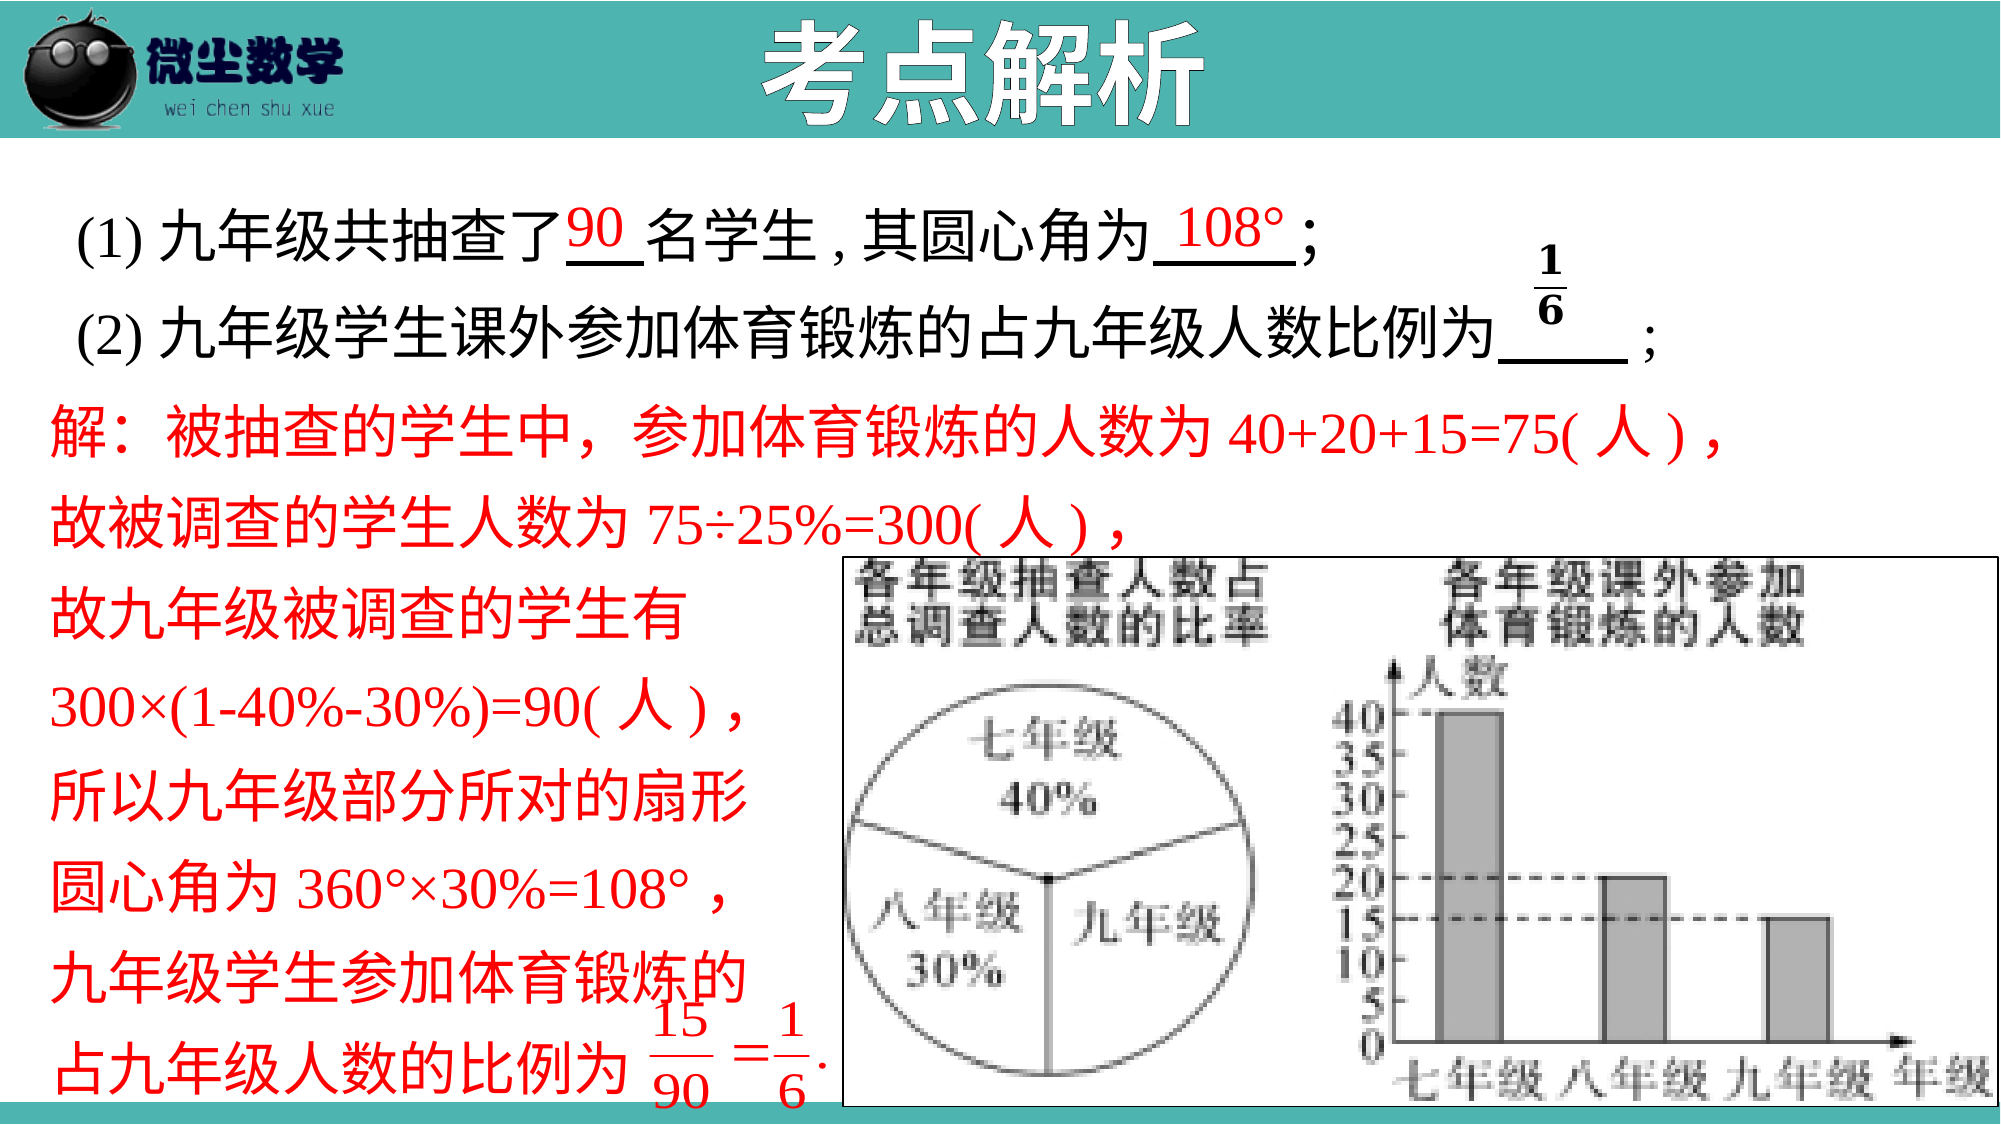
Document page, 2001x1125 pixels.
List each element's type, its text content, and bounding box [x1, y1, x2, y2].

text_box 108° [1160, 180, 1302, 266]
text_box 解：被抽查的学生中，参加体育锻炼的人数为40+20+15=75(人)， 故被调查的学生人数为75÷25%=300(人)， 故九年级被调查的学生有 300×(1-40%-30%)=90(人)， 所以九年级部分所对的扇形 圆心角为360°×30%=108°， 九年级学生参加体育锻炼的 占九年级人数的比例为 [34, 367, 1951, 1125]
picture [1223, 1, 2001, 1124]
text_box 考点解析 [742, 0, 1223, 146]
picture [843, 557, 1998, 1106]
text_box 90 [551, 180, 641, 266]
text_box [640, 987, 836, 1120]
text_box (1)九年级共抽查了 名学生,其圆心角为 ； (2)九年级学生课外参加体育锻炼的占九年级人数比例为 ; [17, 137, 1934, 375]
picture [0, 1, 742, 1124]
